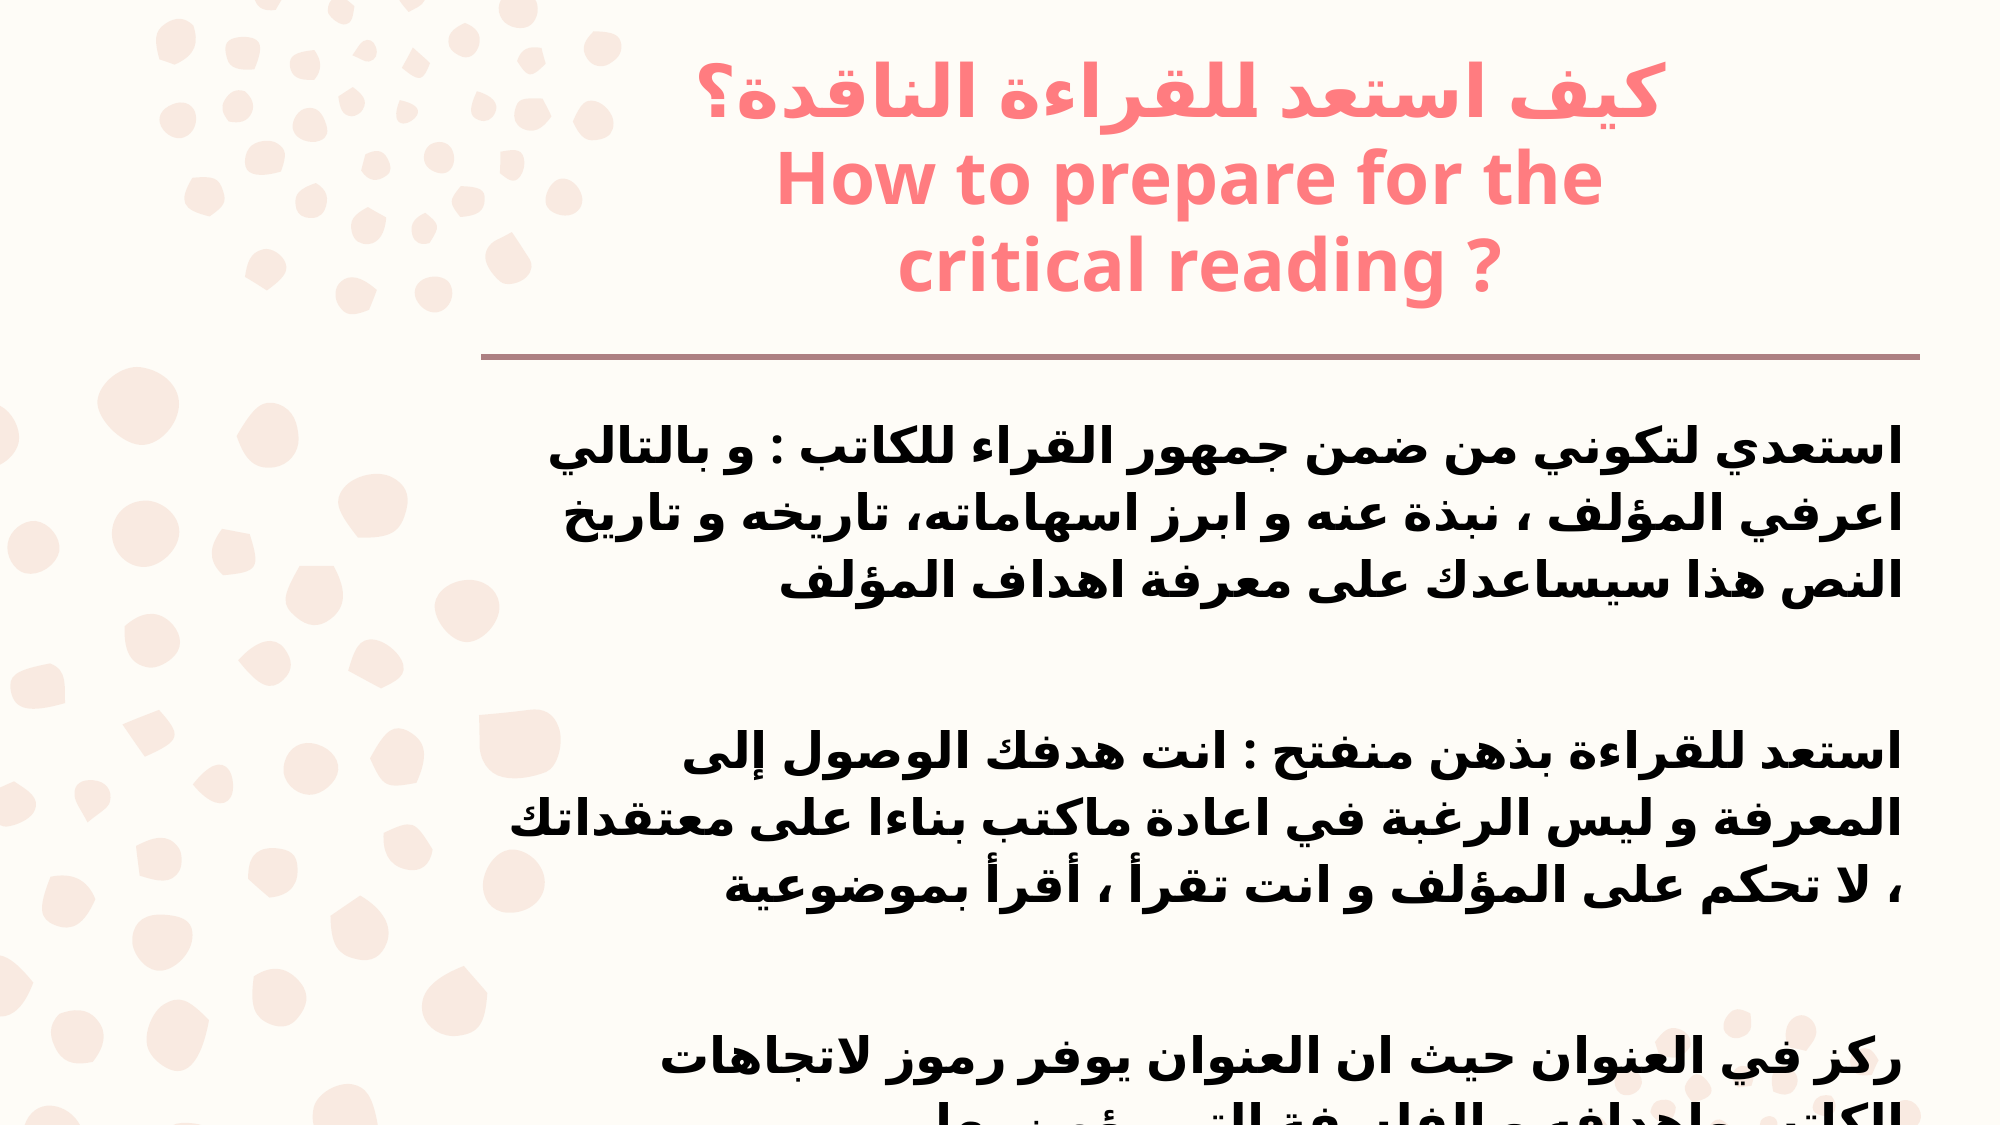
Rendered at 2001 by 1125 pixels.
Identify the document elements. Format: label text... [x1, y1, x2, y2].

list استعدي لتكوني من ضمن جمهور القراء للكاتب : و بالتالي اعرفي المؤلف ، نبذة عنه و ابرز اسهاماته، تاريخه و تاريخ النص هذا سيساعدك على معرفة اهداف المؤلف استعد للقراءة بذهن منفتح : انت هدفك الوصول إلى المعرفة و ليس الرغبة في اعادة ماكتب بناءا على معتقداتك ، لا تحكم على المؤلف و انت تقرأ ، أقرأ بموضوعية ركز في العنوان حيث ان العنوان يوفر رموز لاتجاهات الكاتب واهدافه و الفلسفة التي يؤمن بها [481, 399, 1920, 1048]
title كيف استعد للقراءة الناقدة؟ How to prepare for the critical reading ? [460, 40, 1920, 348]
